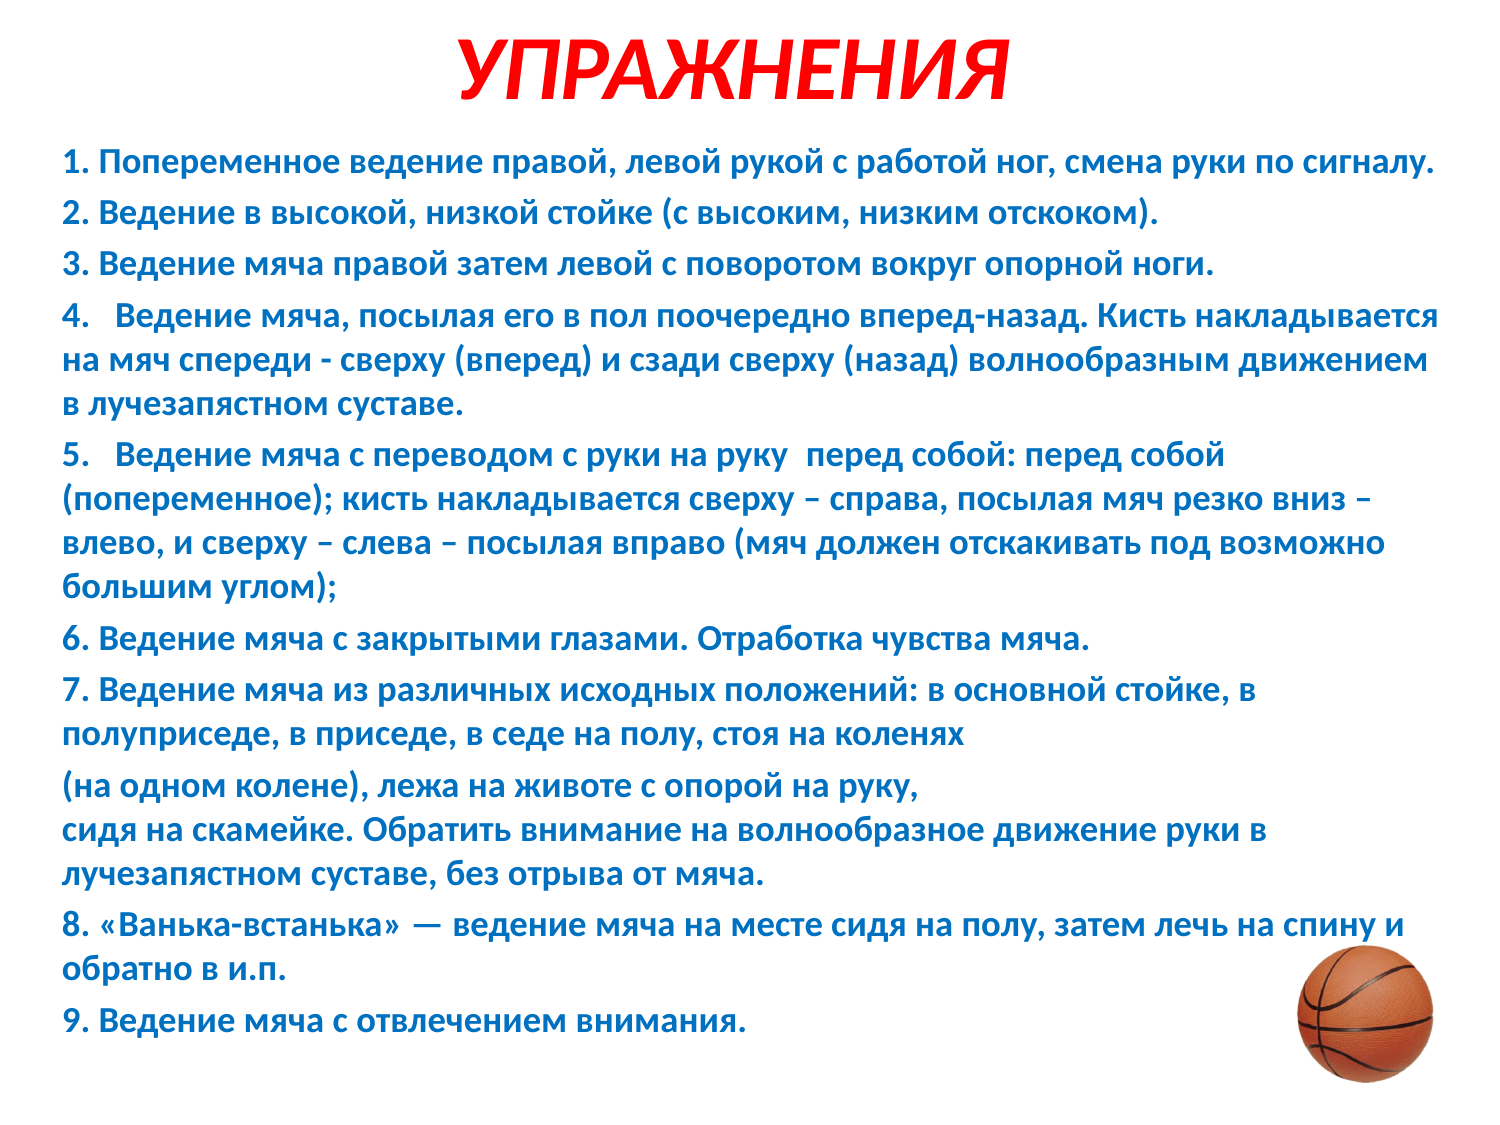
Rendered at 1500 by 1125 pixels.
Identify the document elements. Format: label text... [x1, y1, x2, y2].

picture [1288, 937, 1442, 1091]
title УПРАЖНЕНИЯ [93, 0, 1369, 128]
list 1. Попеременное ведение правой, левой рукой с работой ног, смена руки по сигналу. 2. Ведение в высокой, низкой стойке (с высоким, низким отскоком). 3. Ведение мяча правой затем левой с поворотом вокруг опорной ноги. 4. Ведение мяча, посылая его в пол поочередно вперед-назад. Кисть накладывается на мяч спереди - сверху (вперед) и сзади сверху (назад) волнообразным движением в лучезапястном суставе. 5. Ведение мяча с переводом с руки на руку перед собой: перед собой (попеременное); кисть накладывается сверху – справа, посылая мяч резко вниз – влево, и сверху – слева – посылая вправо (мяч должен отскакивать под возможно большим углом); 6. Ведение мяча с закрытыми глазами. Отработка чувства мяча. 7. Ведение мяча из различных исходных положений: в основной стойке, в полуприседе, в приседе, в седе на полу, стоя на коленях (на одном колене), лежа на животе с опорой на руку, сидя на скамейке. Обратить внимание на волнообразное движение руки в лучезапястном суставе, без отрыва от мяча. 8. «Ванька-встанька» — ведение мяча на месте сидя на полу, затем лечь на спину и обратно в и.п. 9. Ведение мяча с отвлечением внимания. [46, 128, 1465, 1079]
